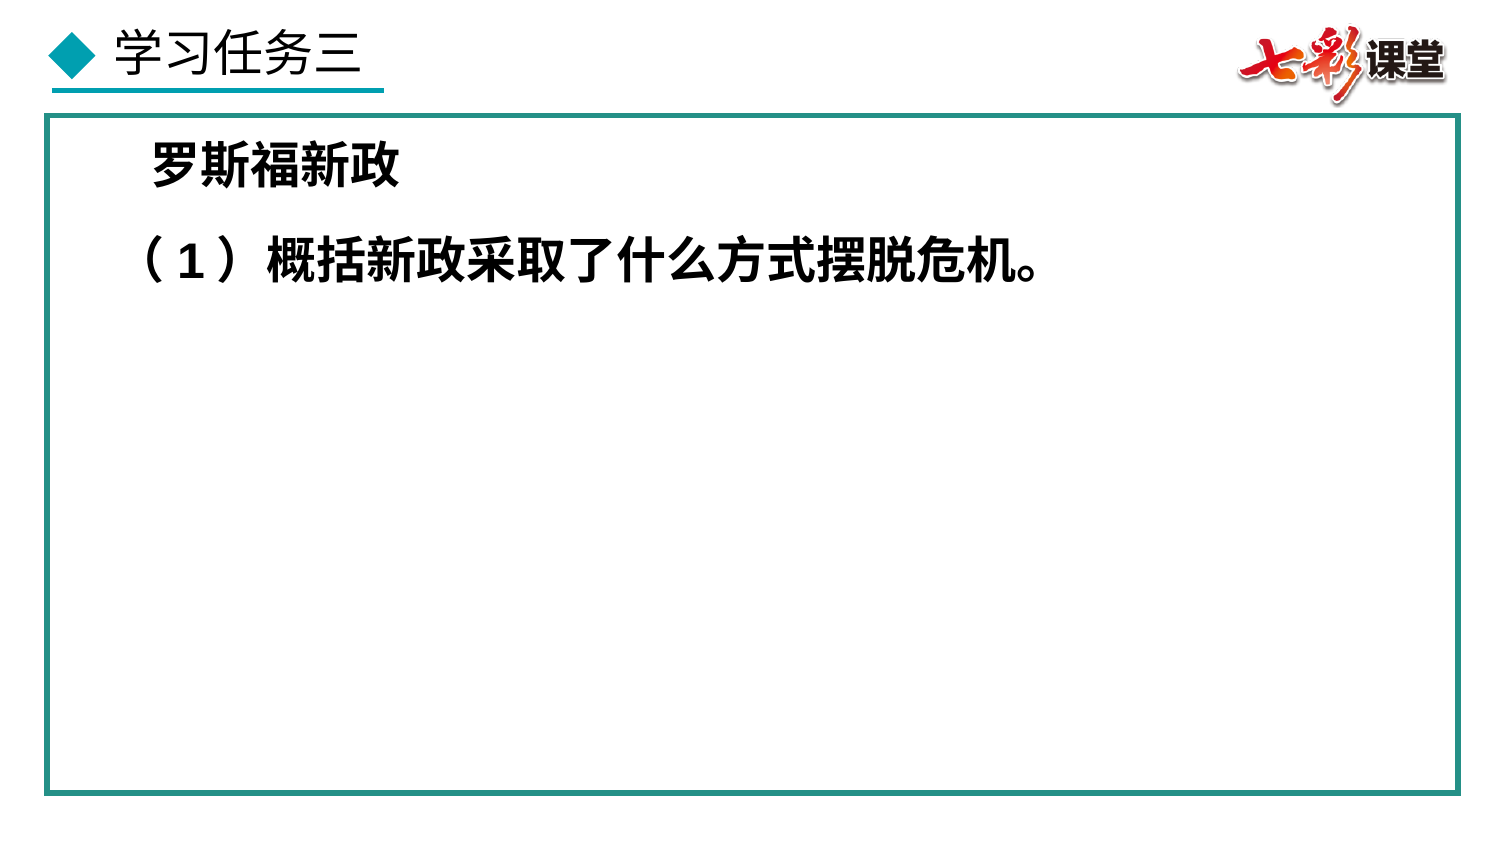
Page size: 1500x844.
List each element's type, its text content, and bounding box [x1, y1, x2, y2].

text_box （1）概括新政采取了什么方式摆脱危机。 [100, 220, 1128, 296]
picture [1234, 20, 1451, 108]
text_box 罗斯福新政 [135, 126, 886, 202]
